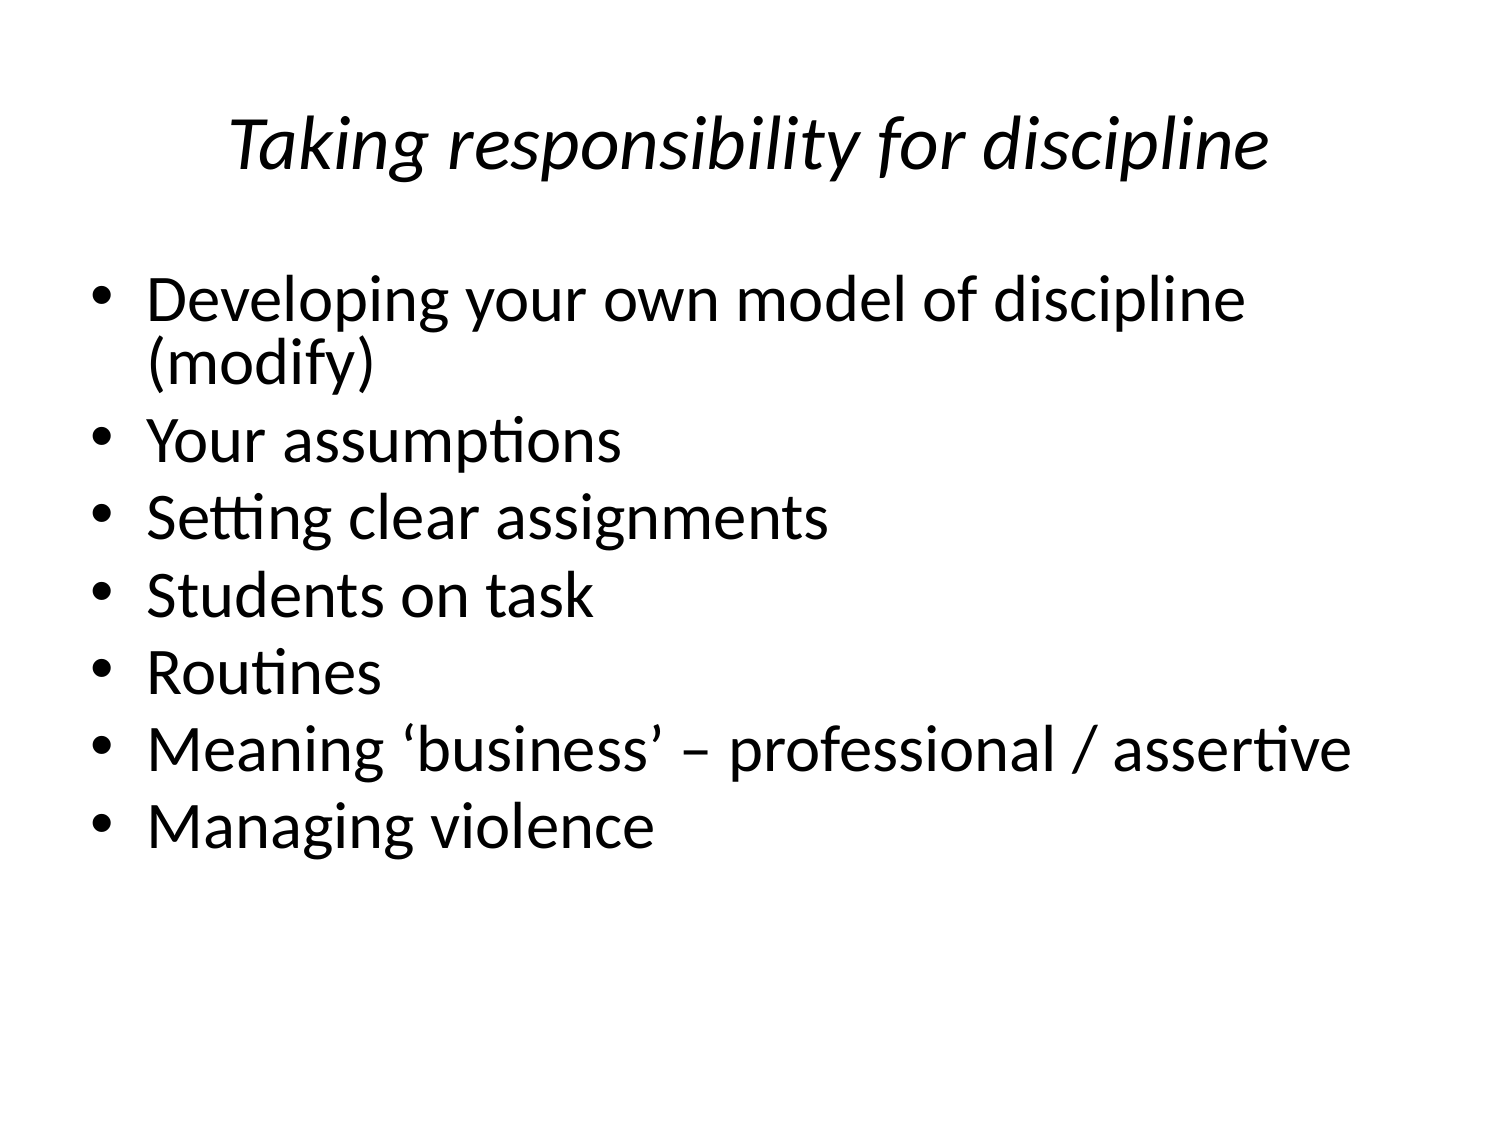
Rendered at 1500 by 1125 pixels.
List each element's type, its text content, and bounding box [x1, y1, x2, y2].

list Developing your own model of discipline (modify) Your assumptions Setting clear assignments Students on task Routines Meaning ‘business’ – professional / assertive Managing violence [75, 262, 1425, 1005]
title Taking responsibility for discipline [75, 45, 1425, 233]
